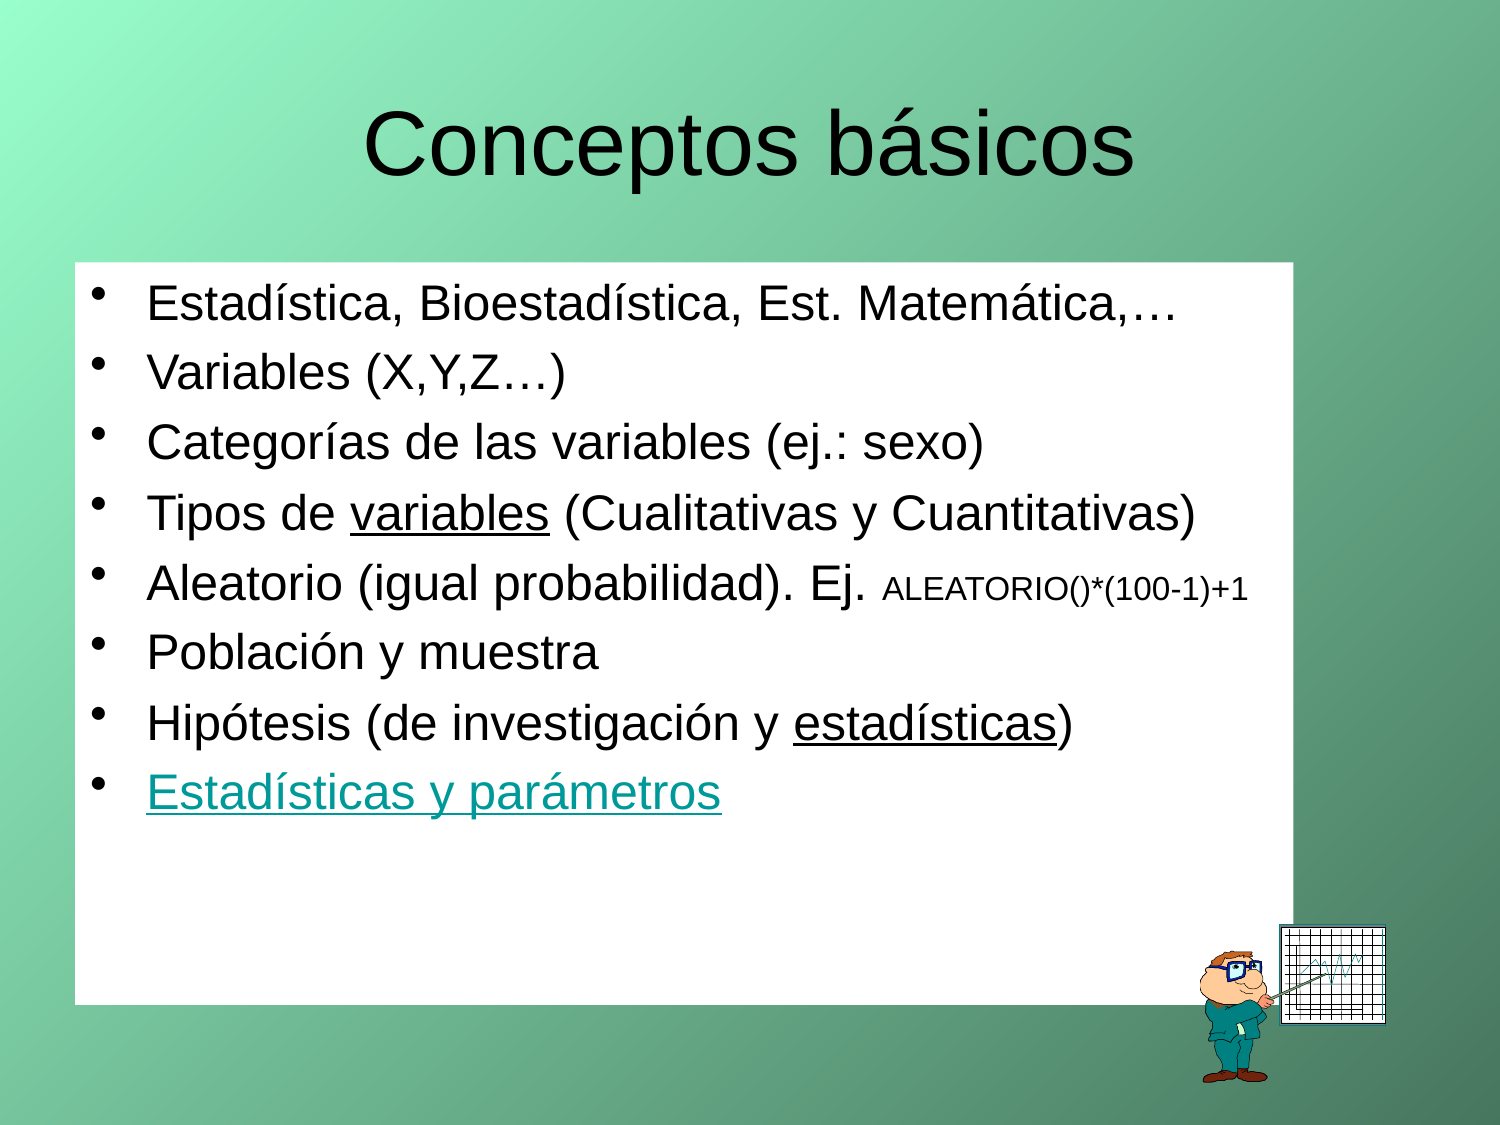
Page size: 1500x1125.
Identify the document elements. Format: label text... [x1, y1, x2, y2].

list Estadística, Bioestadística, Est. Matemática,… Variables (X,Y,Z…) Categorías de las variables (ej.: sexo) Tipos de variables (Cualitativas y Cuantitativas) Aleatorio (igual probabilidad). Ej. ALEATORIO()*(100-1)+1 Población y muestra Hipótesis (de investigación y estadísticas) Estadísticas y parámetros [74, 262, 1294, 1006]
title Conceptos básicos [74, 44, 1426, 233]
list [1199, 924, 1387, 1083]
